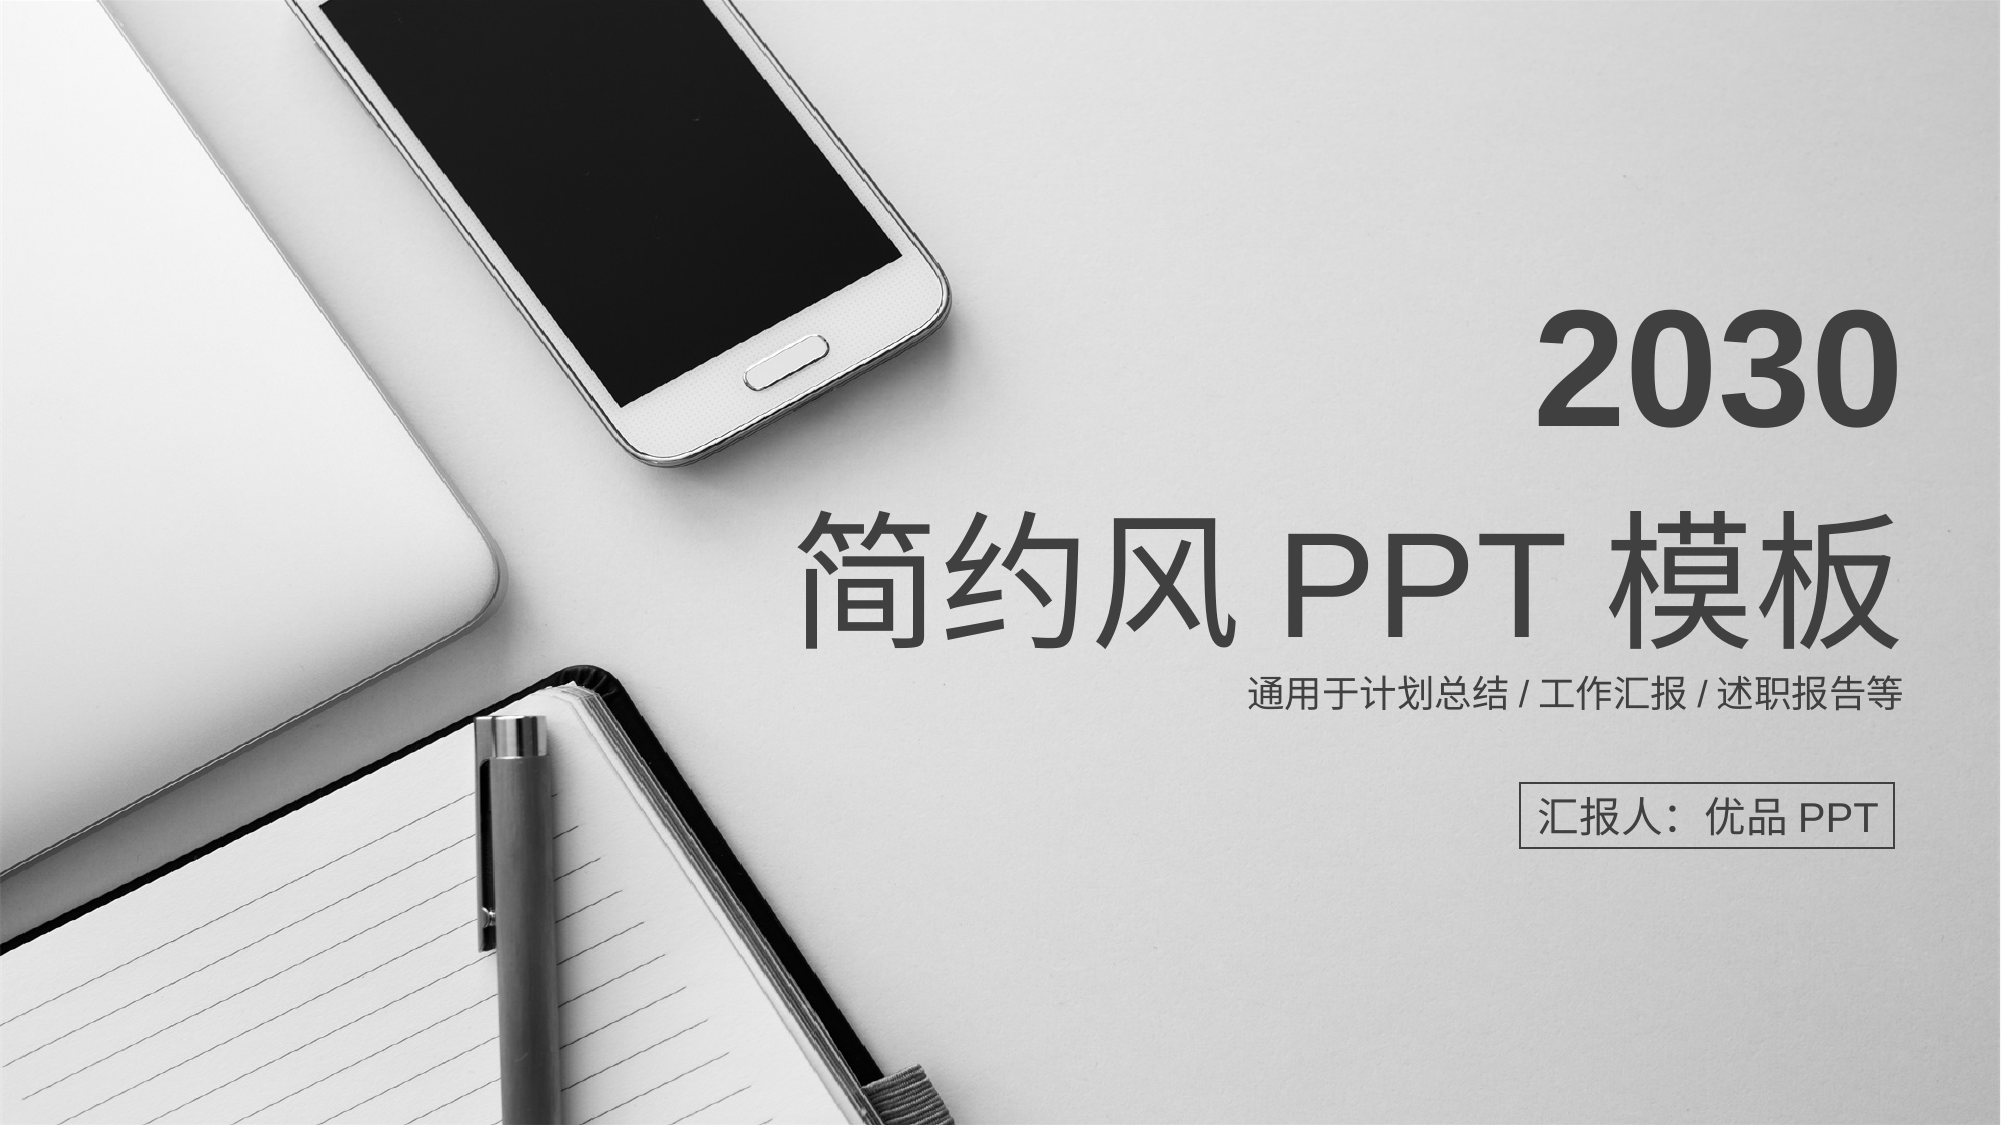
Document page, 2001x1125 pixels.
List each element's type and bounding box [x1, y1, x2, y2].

picture [0, 0, 2001, 1125]
text_box [692, 273, 1919, 848]
